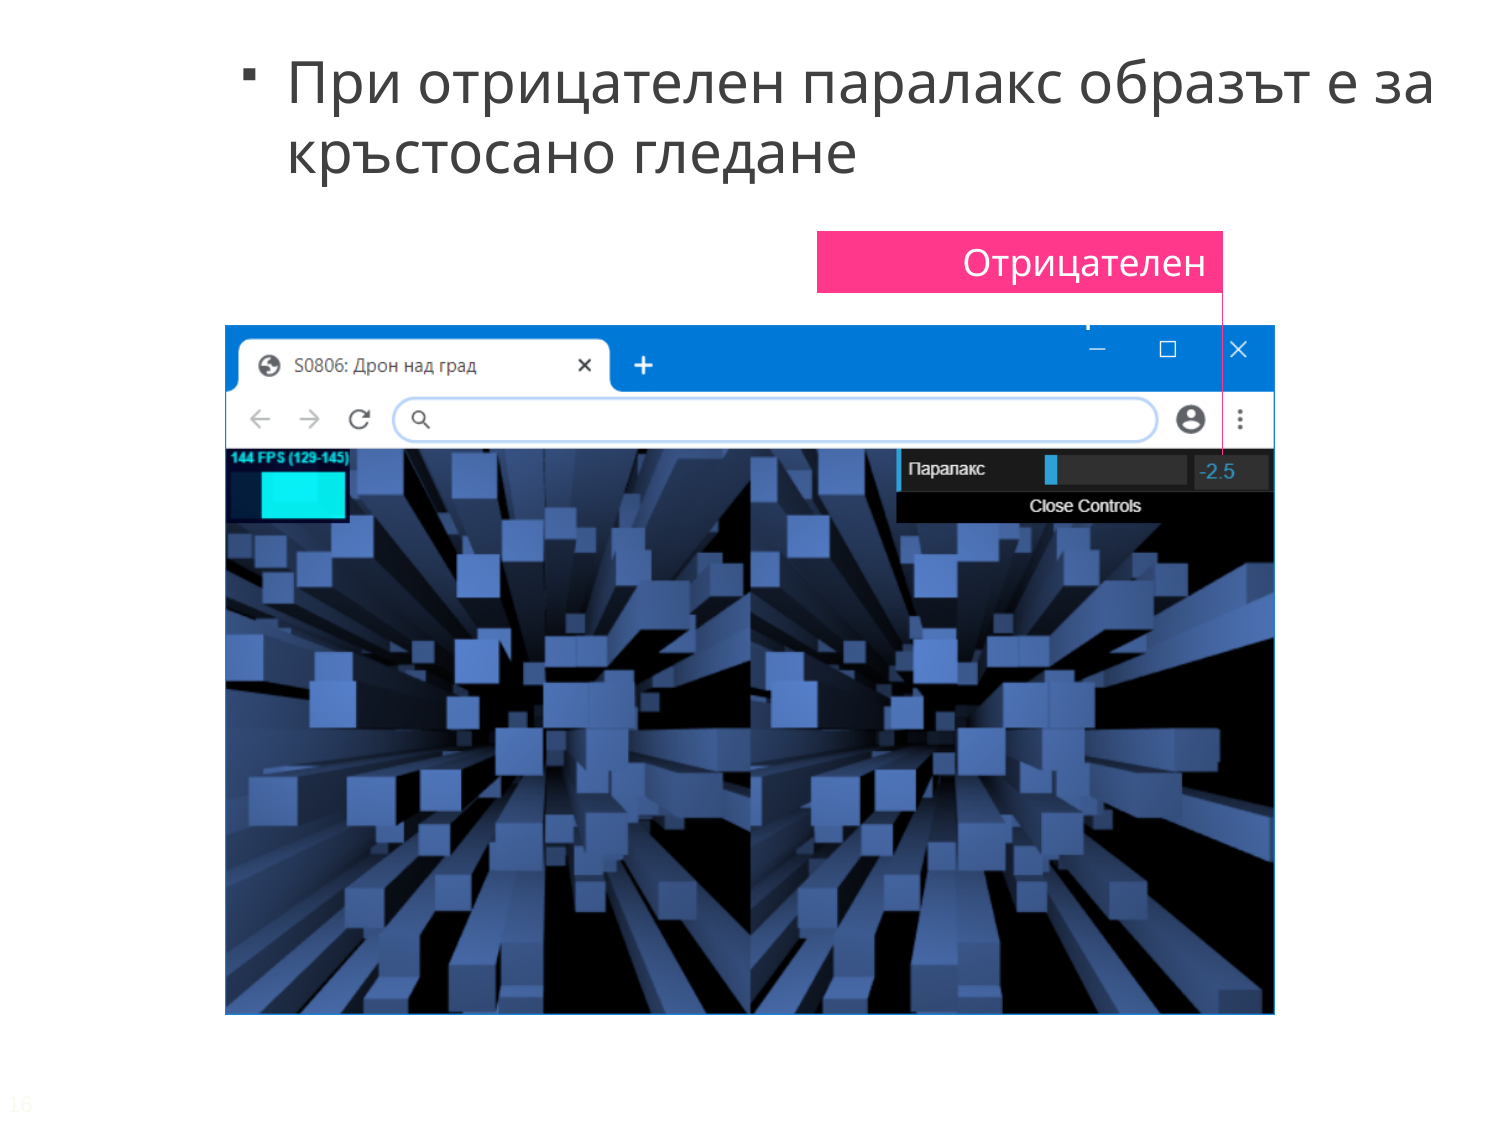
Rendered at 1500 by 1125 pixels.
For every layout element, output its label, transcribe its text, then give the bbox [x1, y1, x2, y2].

picture [224, 325, 1276, 1015]
list При отрицателен паралакс образът е за кръстосано гледане [150, 37, 1488, 1113]
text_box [816, 231, 1223, 456]
